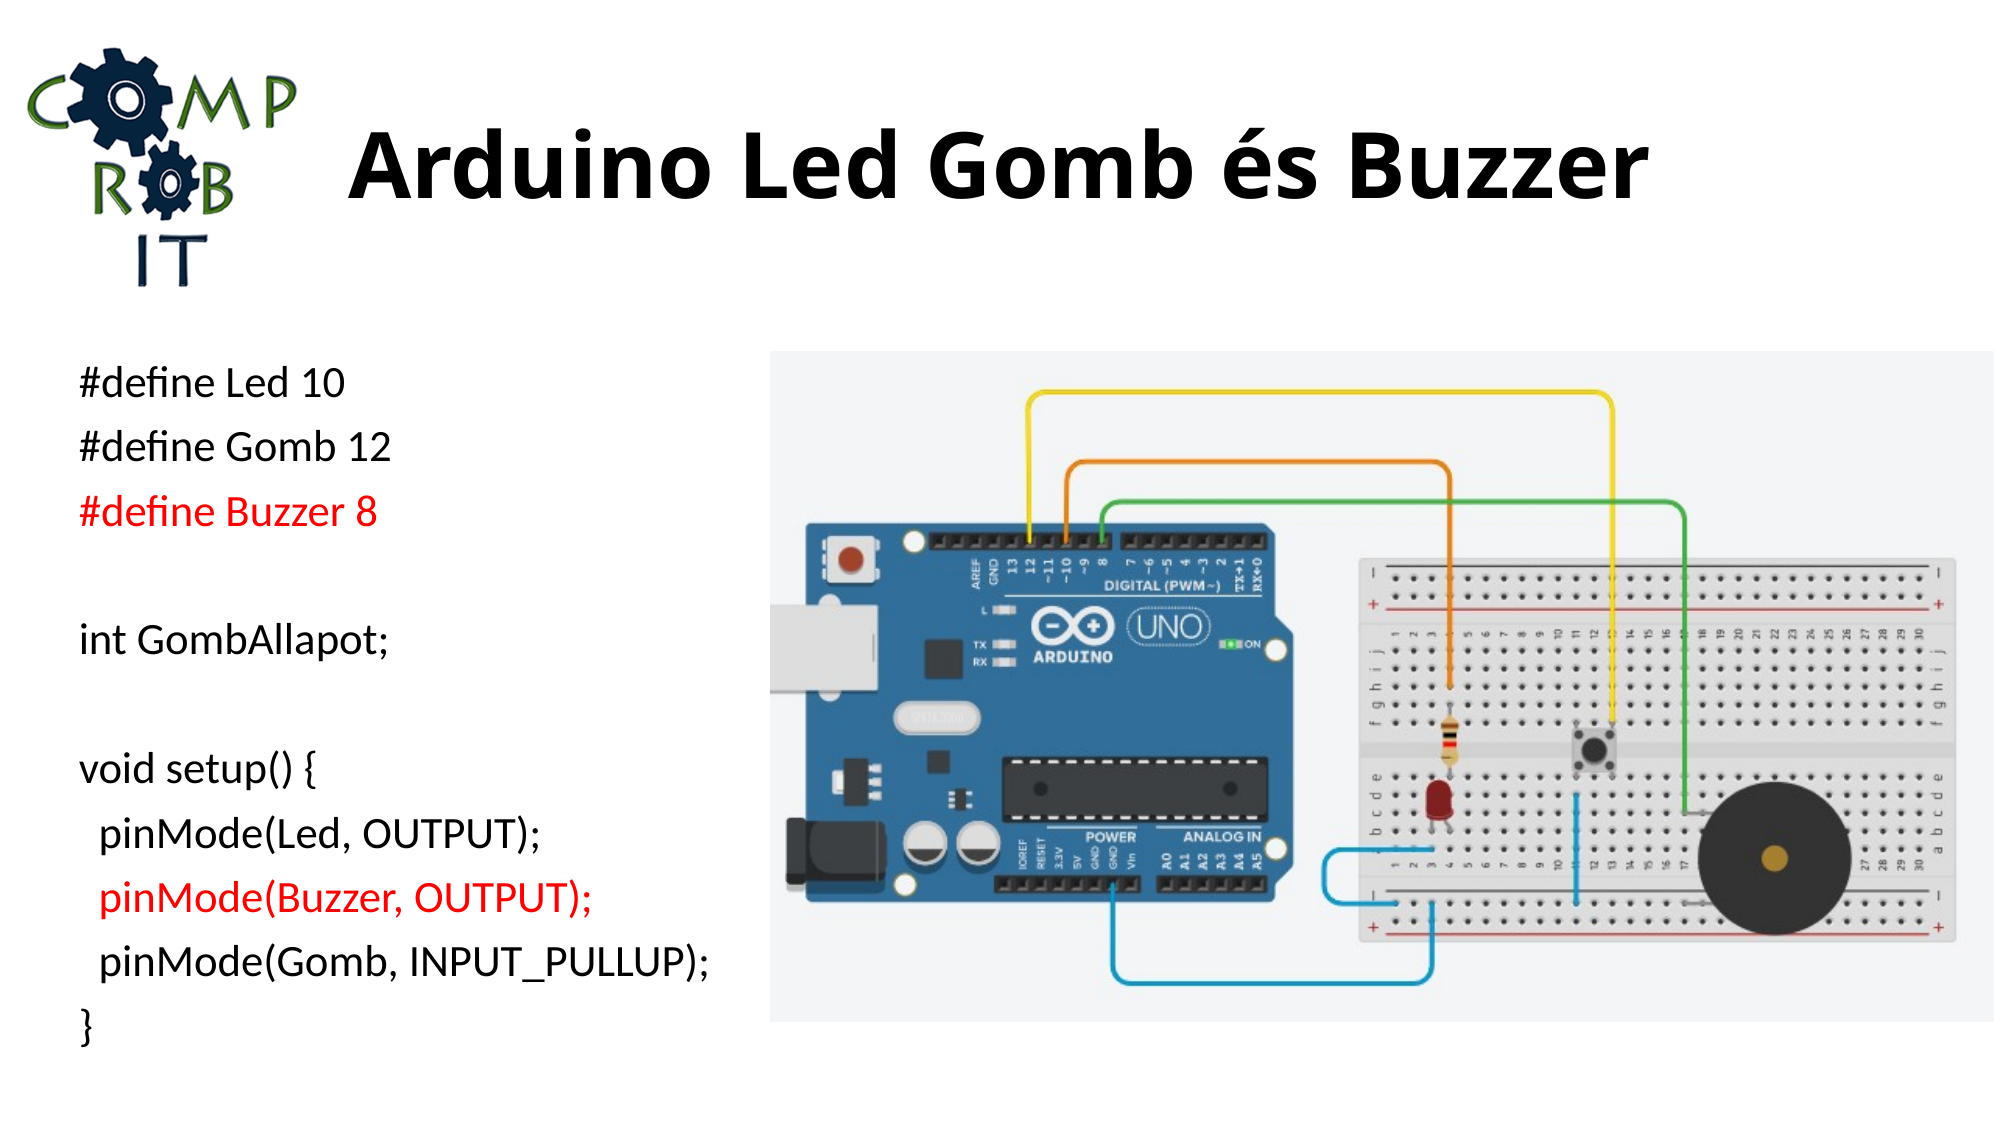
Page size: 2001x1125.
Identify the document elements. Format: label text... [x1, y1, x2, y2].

picture [0, 0, 315, 315]
list #define Led 10 #define Gomb 12 #define Buzzer 8 int GombAllapot; void setup() { pinMode(Led, OUTPUT); pinMode(Buzzer, OUTPUT); pinMode(Gomb, INPUT_PULLUP); } [63, 351, 949, 1066]
title Arduino Led Gomb és Buzzer [137, 59, 1863, 278]
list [770, 351, 1994, 1022]
